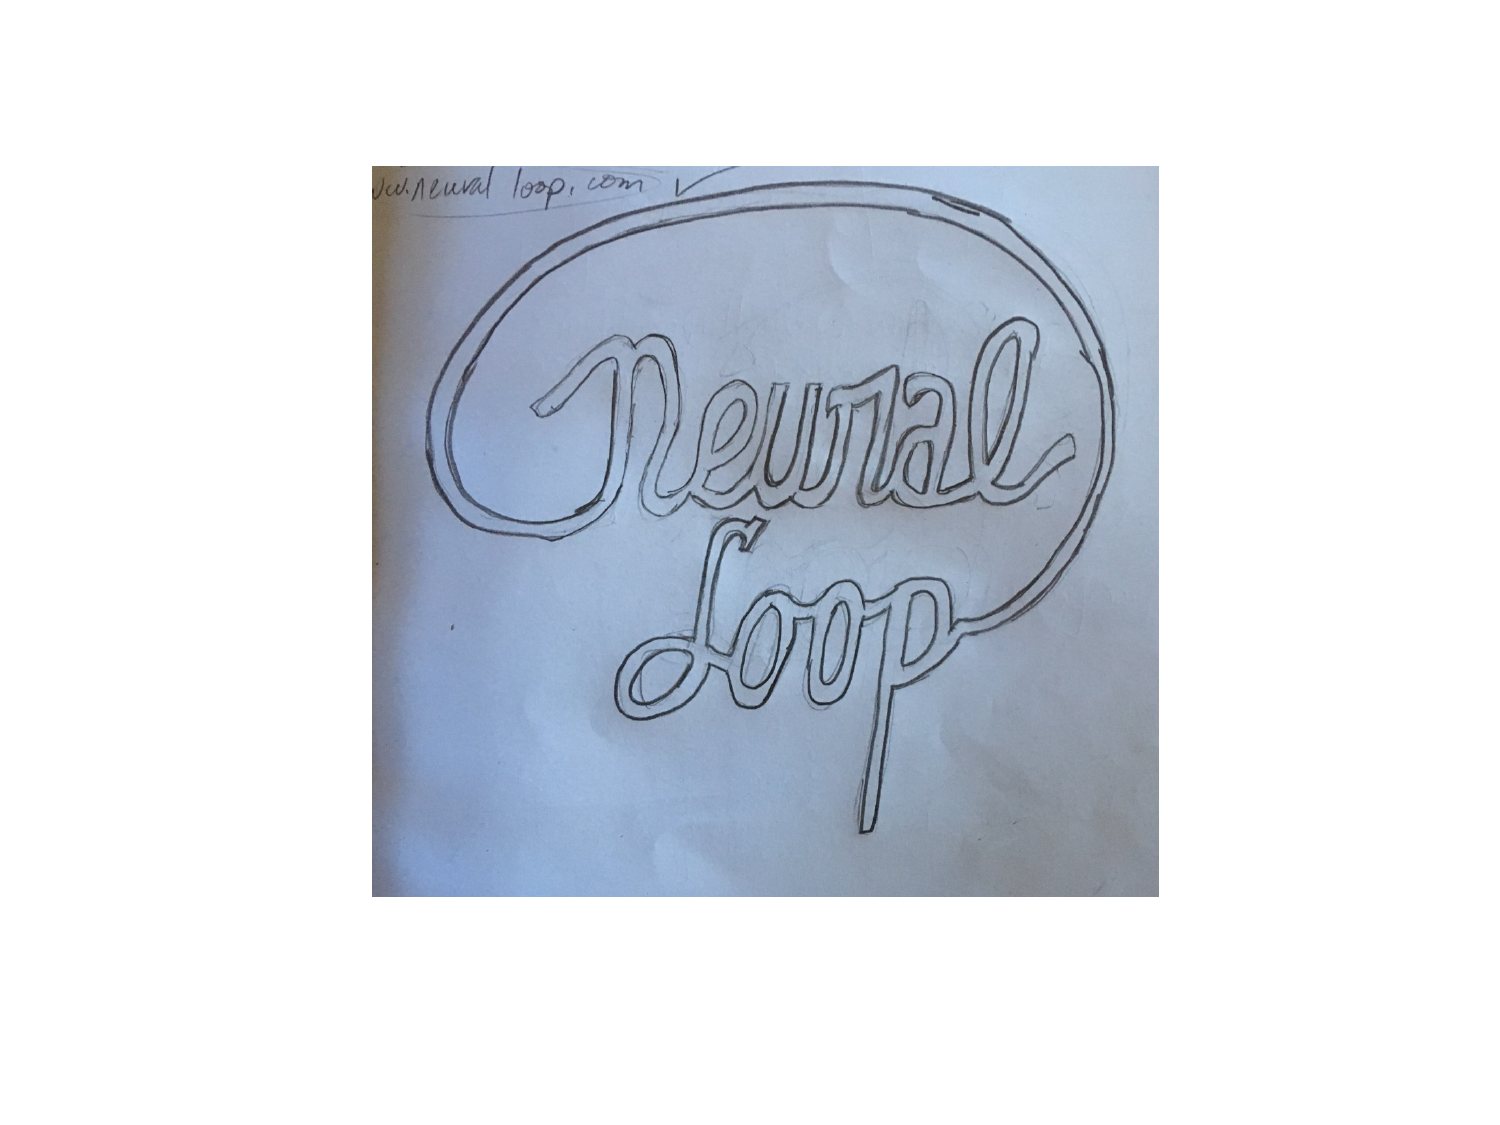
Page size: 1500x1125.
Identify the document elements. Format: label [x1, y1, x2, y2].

picture [371, 166, 1159, 897]
